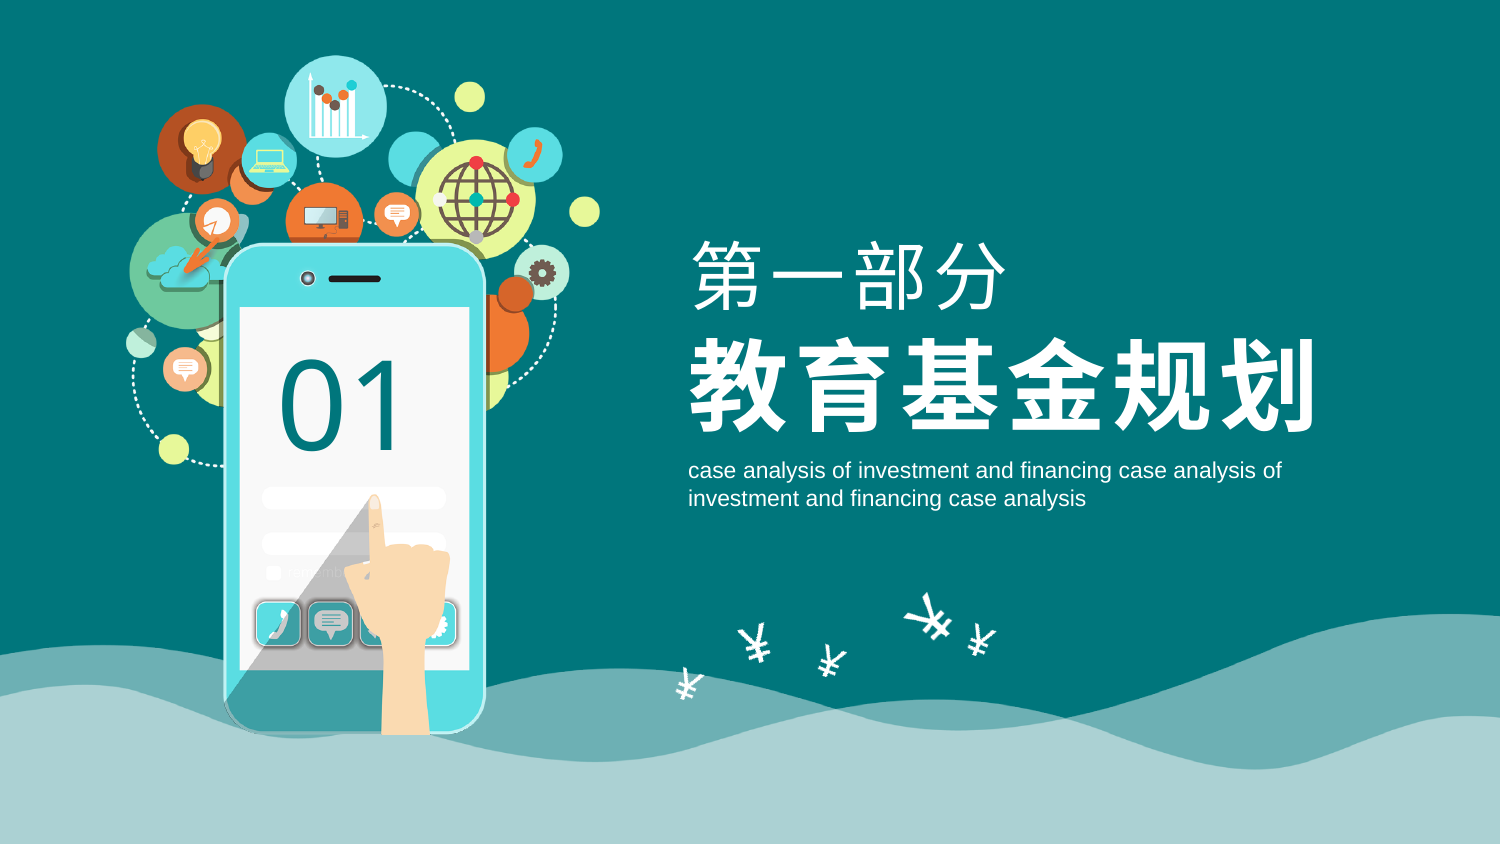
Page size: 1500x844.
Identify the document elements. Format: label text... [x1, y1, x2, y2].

text_box 教育基金规划 [673, 316, 1375, 452]
picture [0, 21, 1500, 844]
text_box 第一部分 [675, 221, 1040, 327]
text_box case analysis of investment and financing case analysis of investment and financing case analysis [673, 448, 1319, 519]
